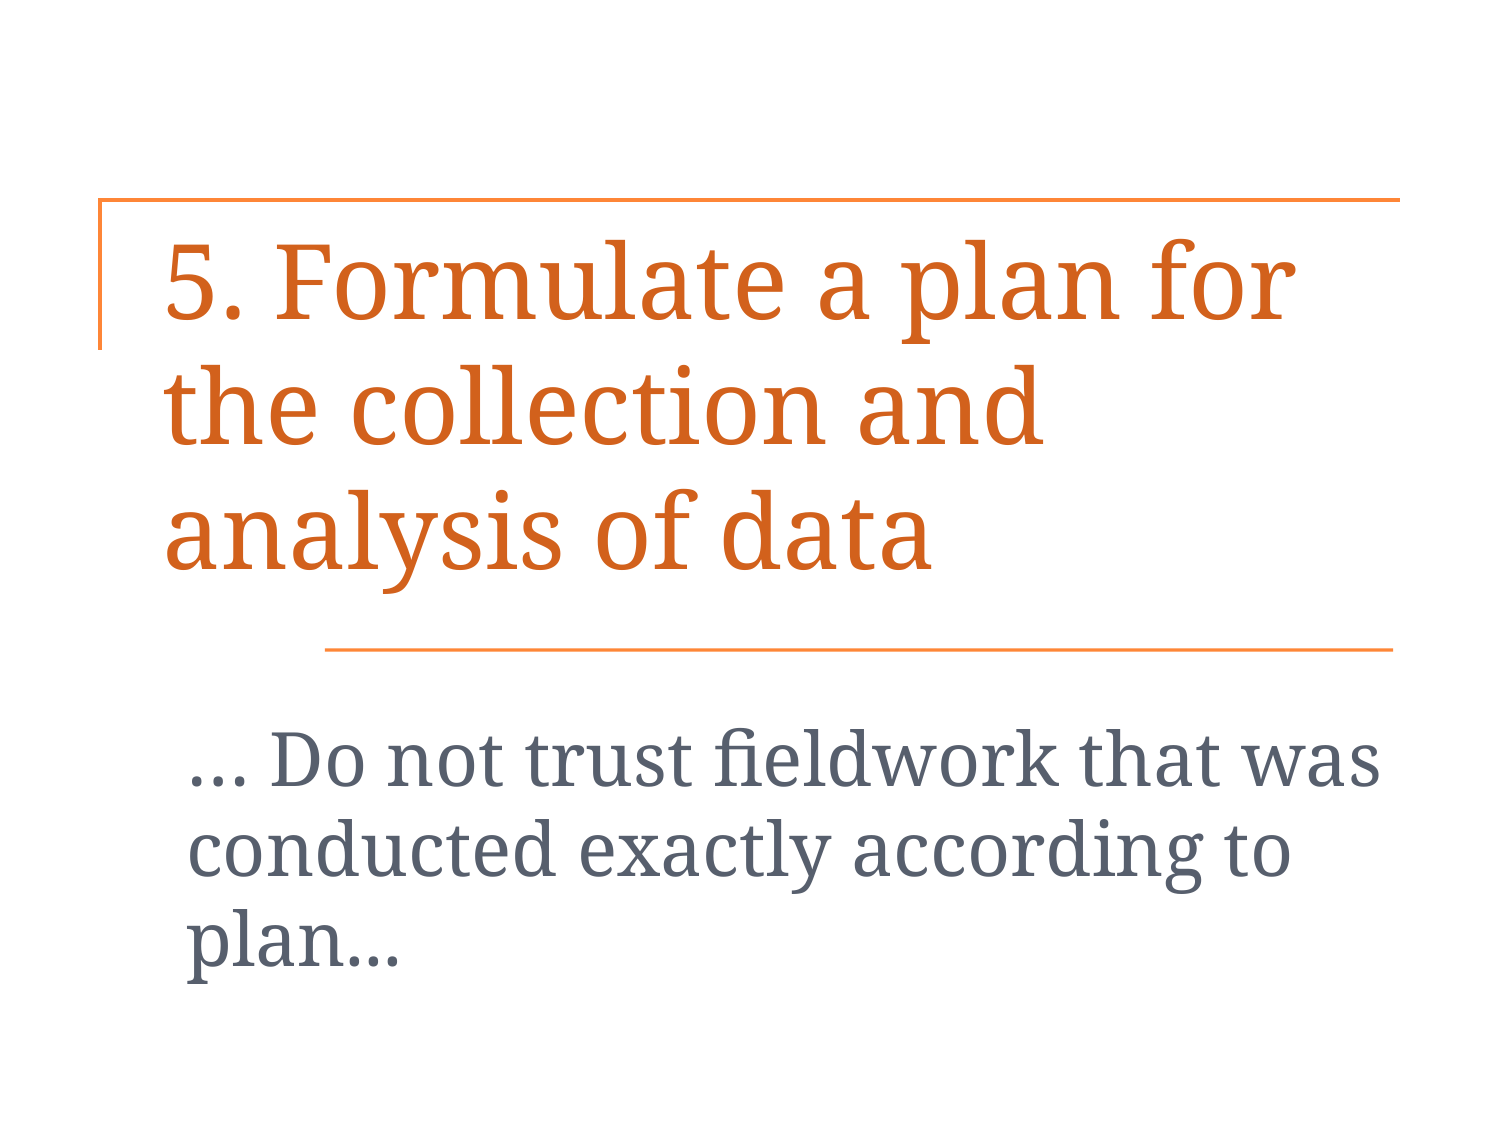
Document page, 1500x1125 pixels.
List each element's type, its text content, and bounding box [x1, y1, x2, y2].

title 5. Formulate a plan for the collection and analysis of data [147, 208, 1399, 616]
subtitle … Do not trust fieldwork that was conducted exactly according to plan... [171, 704, 1400, 917]
